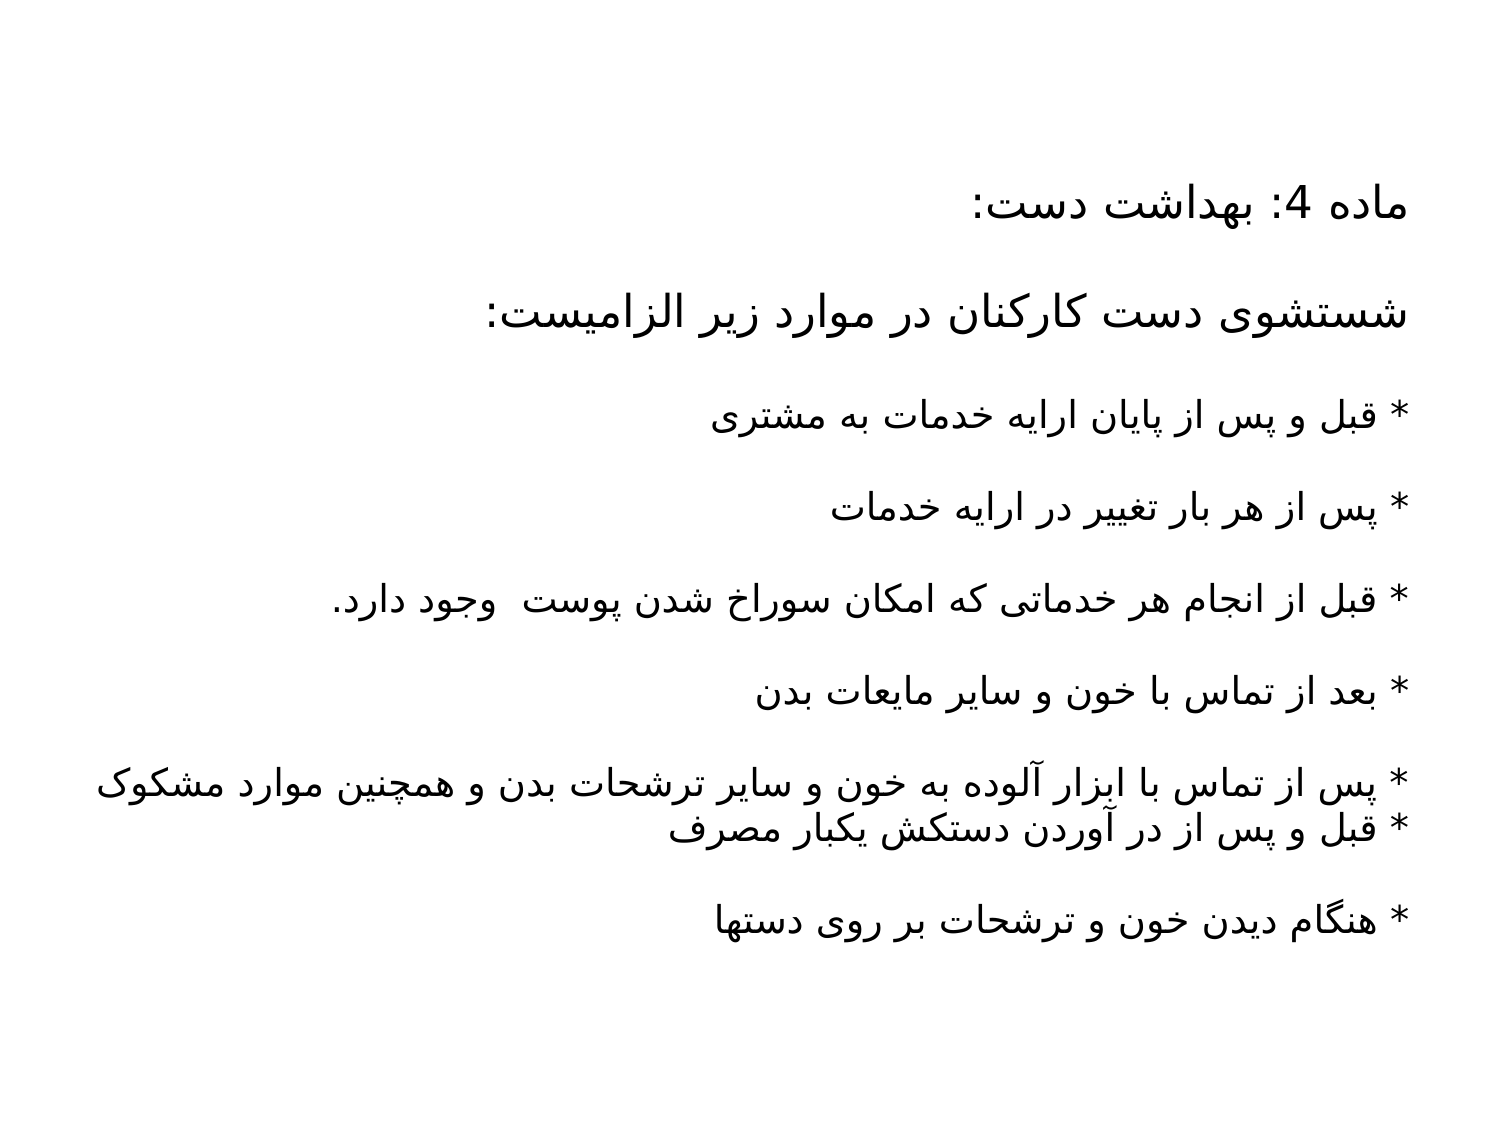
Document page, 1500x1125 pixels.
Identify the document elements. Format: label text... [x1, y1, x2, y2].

title ماده 4: بهداشت دست: شستشوی دست کارکنان در موارد زیر الزامیست: * قبل و پس از پایان ارایه خدمات به مشتری * پس از هر بار تغییر در ارایه خدمات * قبل از انجام هر خدماتی که امکان سوراخ شدن پوست وجود دارد. * بعد از تماس با خون و سایر مایعات بدن * پس از تماس با ابزار آلوده به خون و سایر ترشحات بدن و همچنین موارد مشکوک * قبل و پس از در آوردن دستکش یکبار مصرف * هنگام دیدن خون و ترشحات بر روی دستها [75, 152, 1425, 1008]
